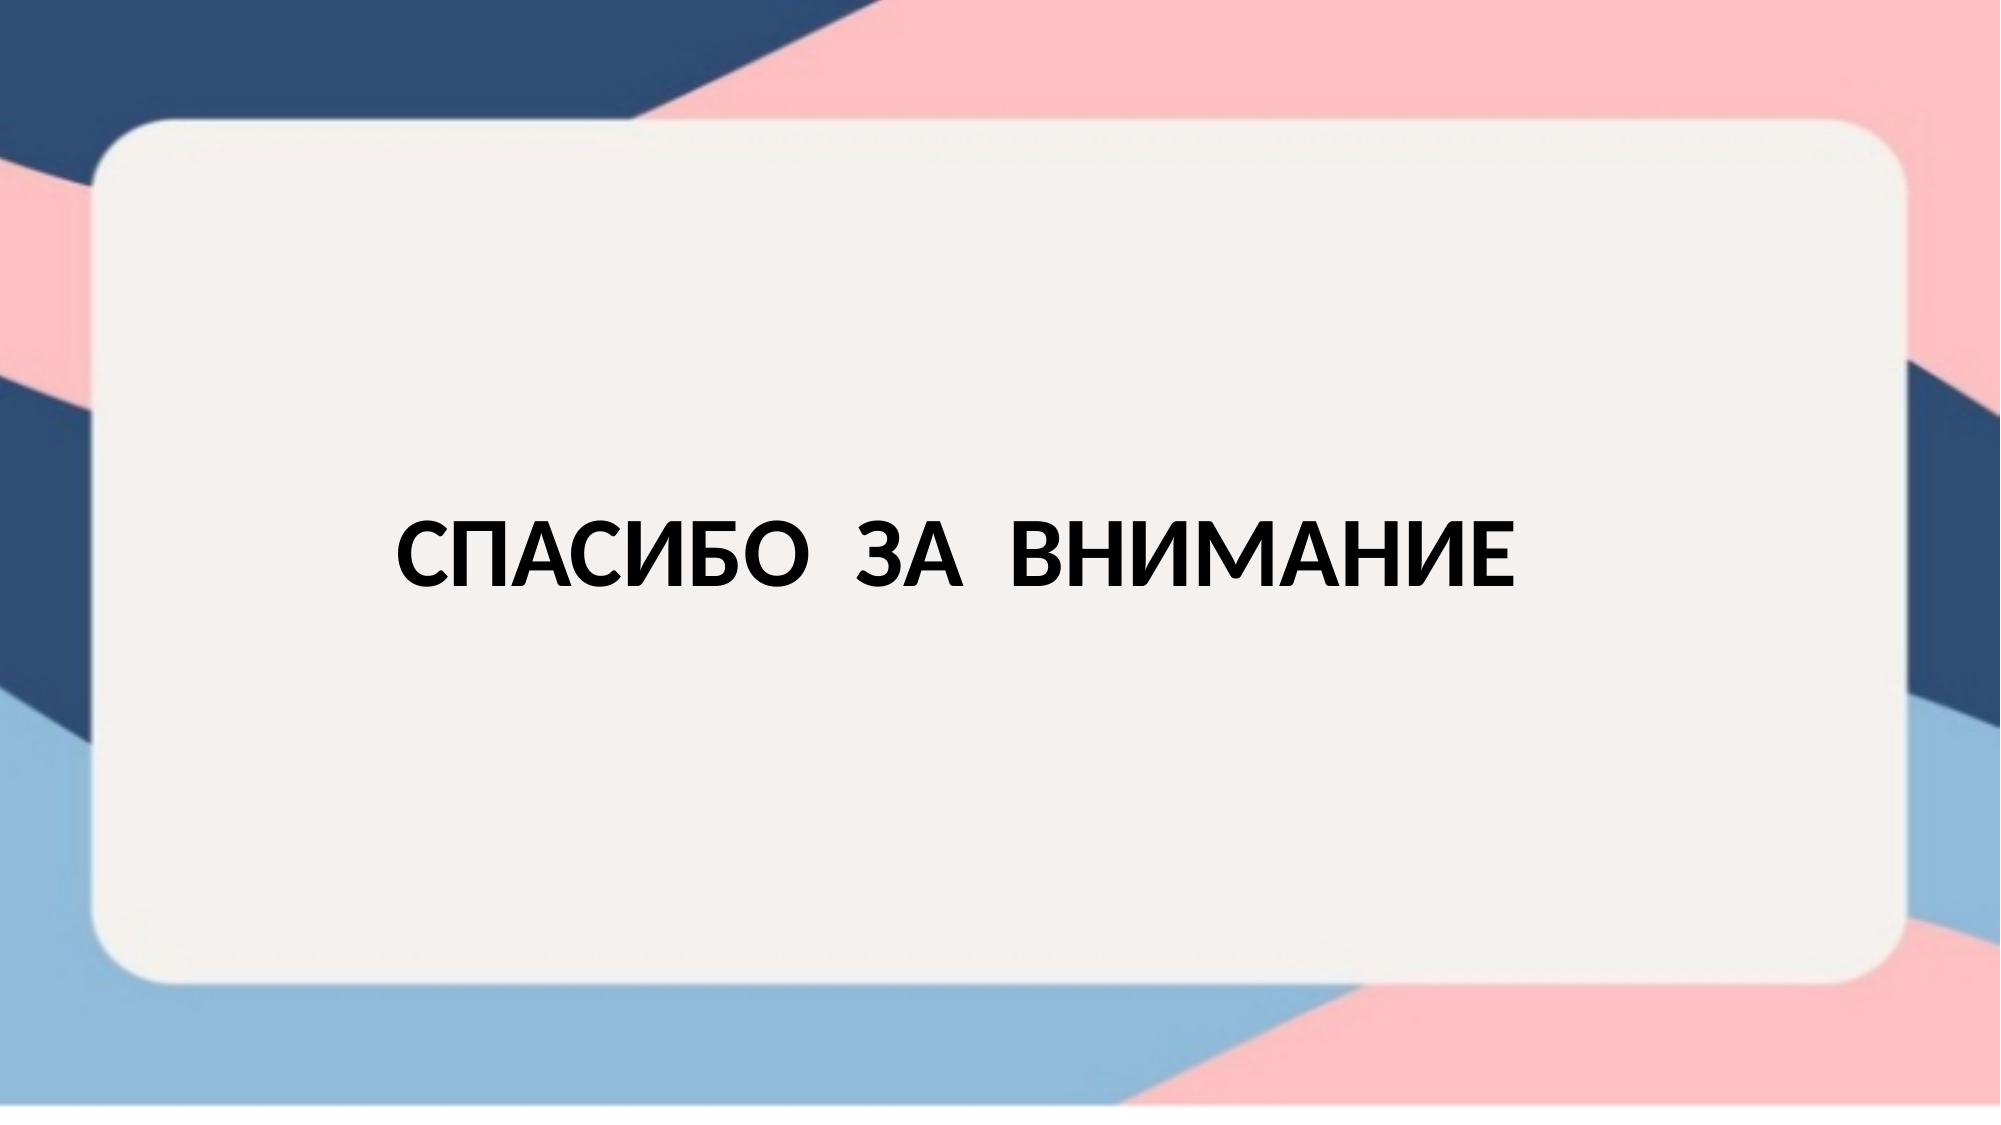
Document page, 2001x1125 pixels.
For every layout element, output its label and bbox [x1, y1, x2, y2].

list [0, 0, 2000, 1125]
